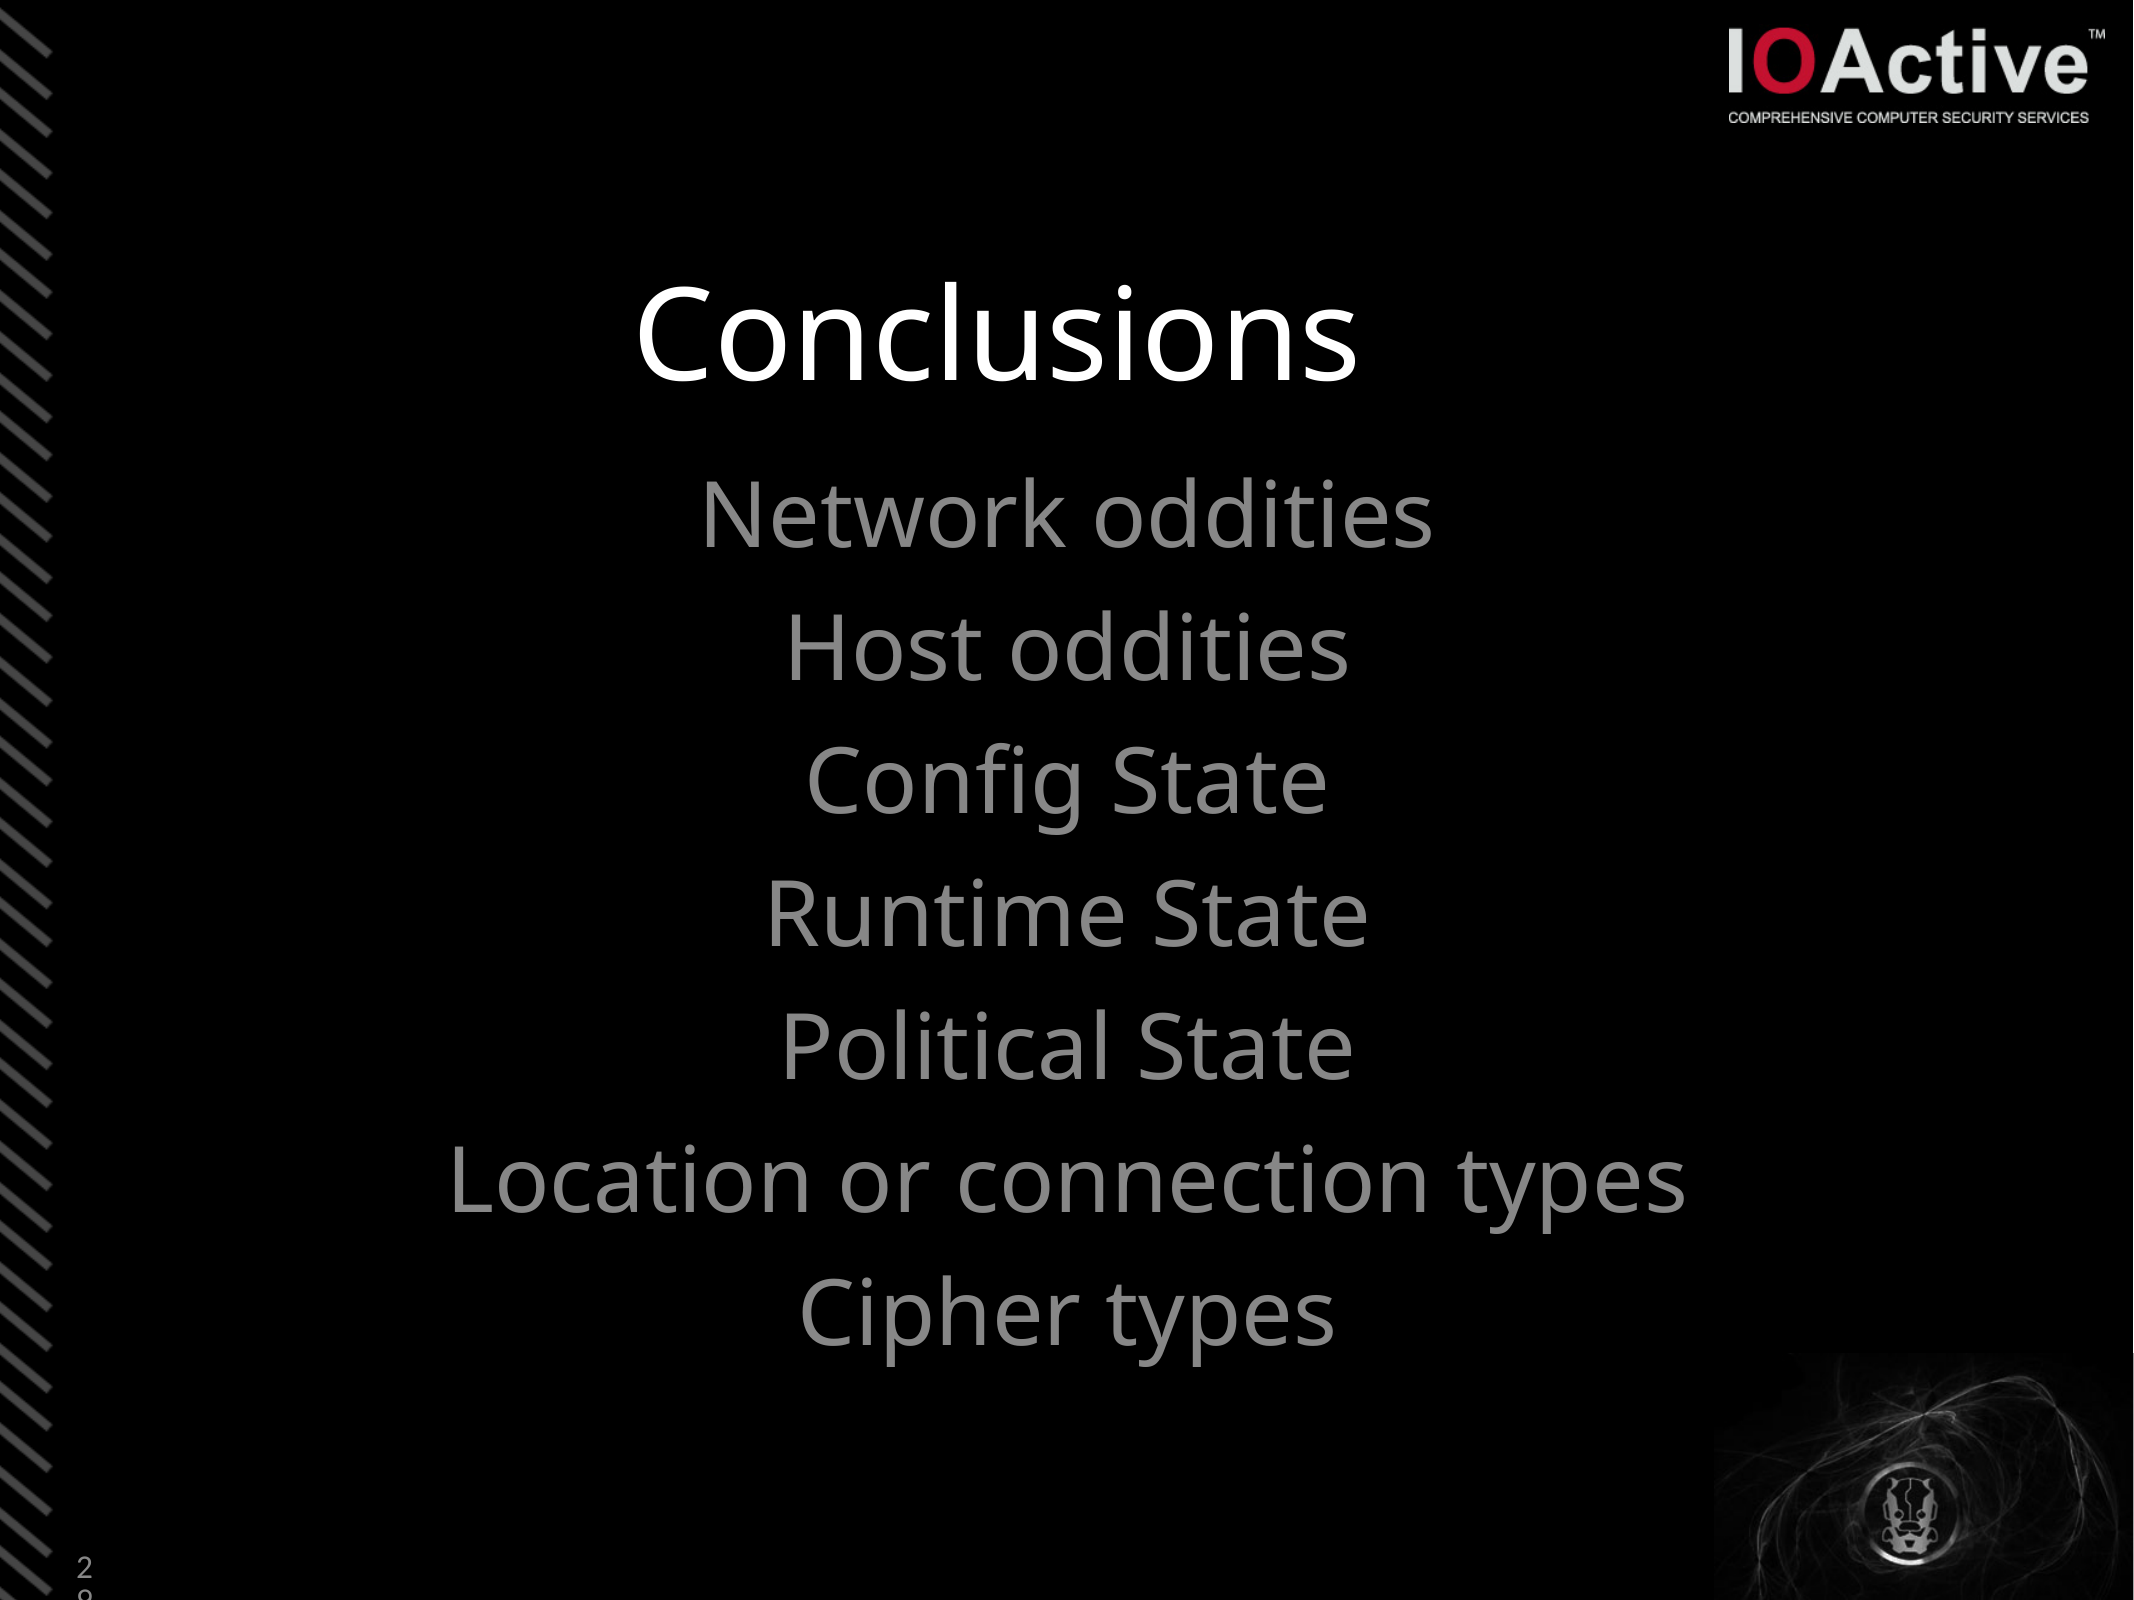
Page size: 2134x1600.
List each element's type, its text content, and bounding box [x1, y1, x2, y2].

list Network oddities Host oddities Config State Runtime State Political State Location or connection types Cipher types [320, 450, 1815, 1315]
title Conclusions [91, 157, 1905, 500]
picture [0, 0, 55, 1600]
picture [1714, 1353, 2134, 1600]
picture [1729, 24, 2105, 123]
slide_number 29 [60, 1538, 110, 1592]
